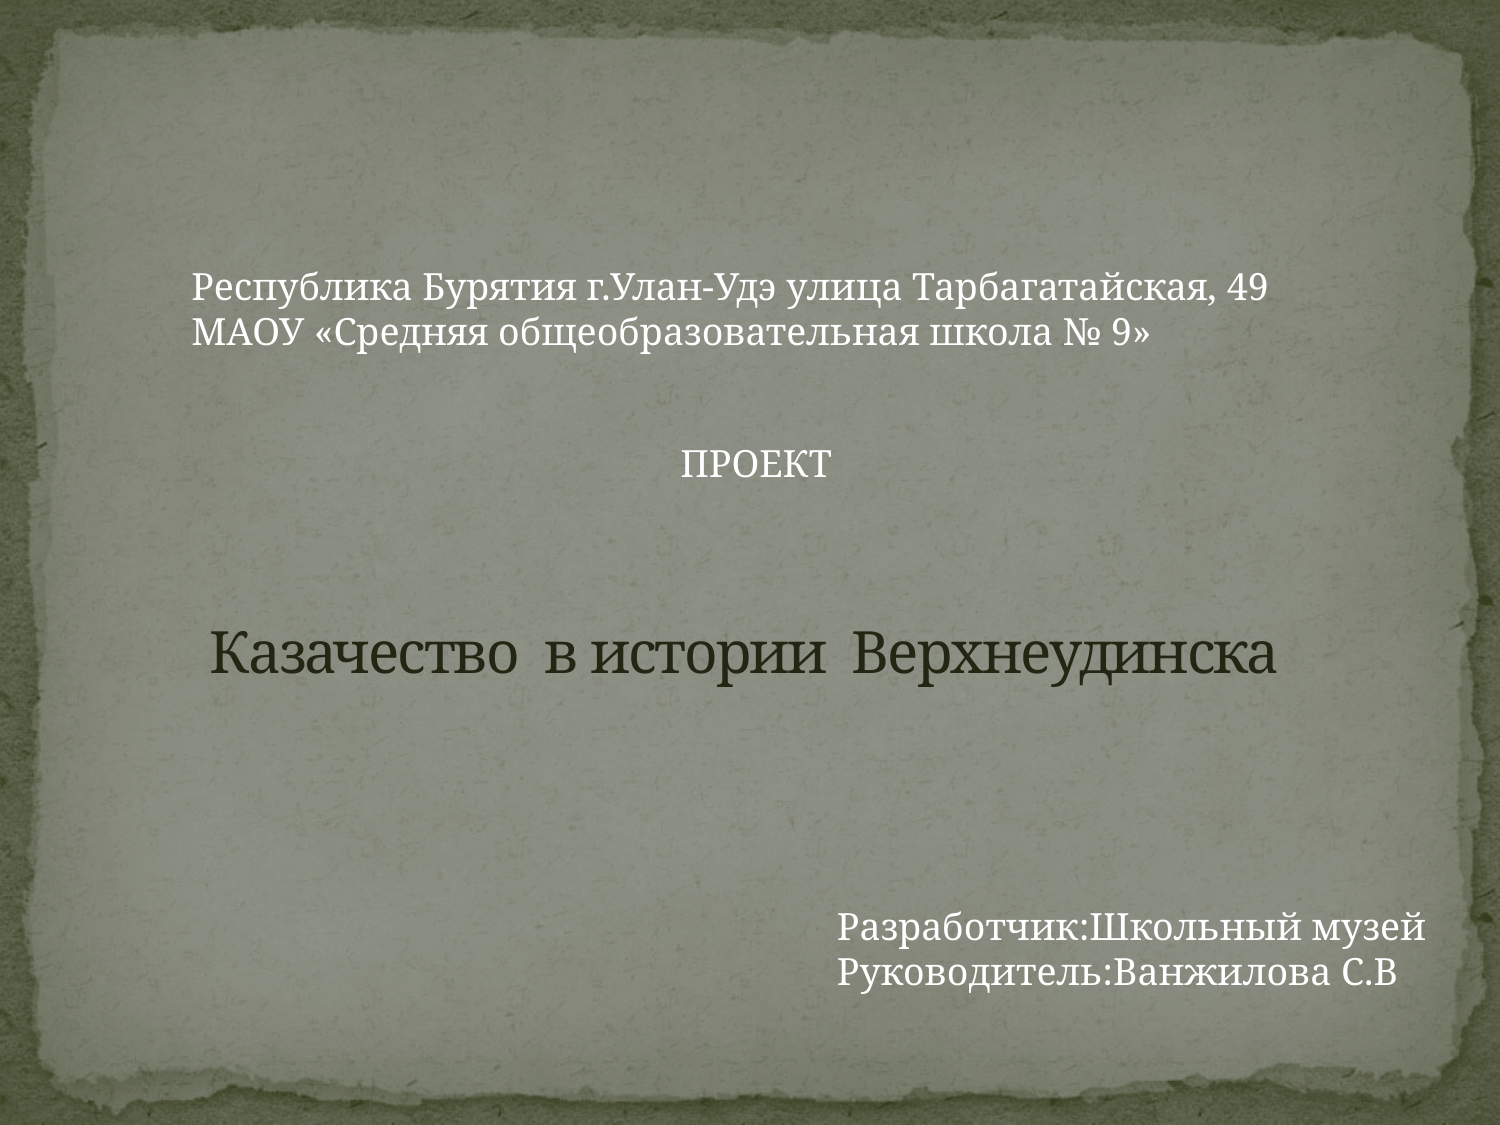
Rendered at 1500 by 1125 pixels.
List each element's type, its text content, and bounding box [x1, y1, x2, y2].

text_box ПРОЕКТ [665, 432, 857, 493]
text_box Разработчик:Школьный музей Руководитель:Ванжилова С.В [822, 895, 1442, 1001]
text_box Республика Бурятия г.Улан-Удэ улица Тарбагатайская, 49 МАОУ «Средняя общеобразовательная школа № 9» [176, 255, 1285, 361]
title Казачество в истории Верхнеудинска [194, 538, 1365, 693]
